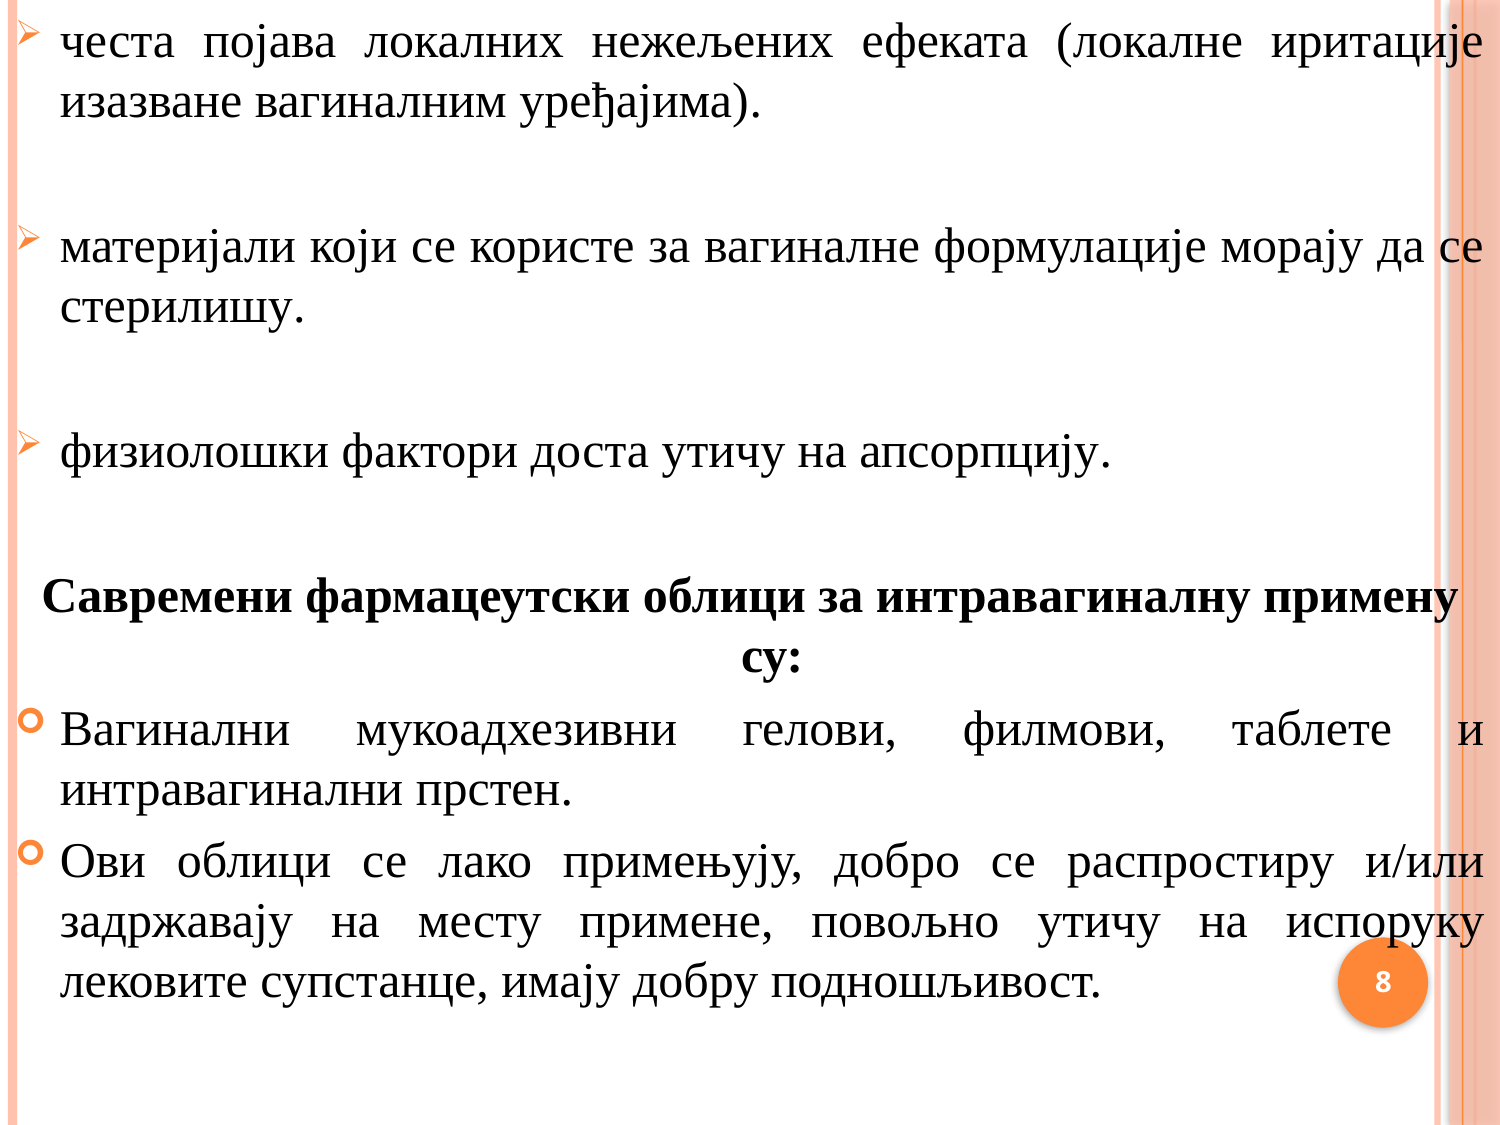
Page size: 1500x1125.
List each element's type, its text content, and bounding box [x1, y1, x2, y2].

list честа појава локалних нежељених ефеката (локалне иритације изазване вагиналним уређајима). материјали који се користе за вагиналне формулације морају да се стерилишу. физиолошки фактори доста утичу на апсорпцију. Савремени фармацеутски облици за интравагиналну примену су: Вагинални мукоадхезивни гелови, филмови, таблете и интравагинални прстен. Ови облици се лако примењују, добро се распростиру и/или задржавају на месту примене, повољно утичу на испоруку лековите супстанце, имају добру подношљивост. [0, 0, 1500, 1125]
